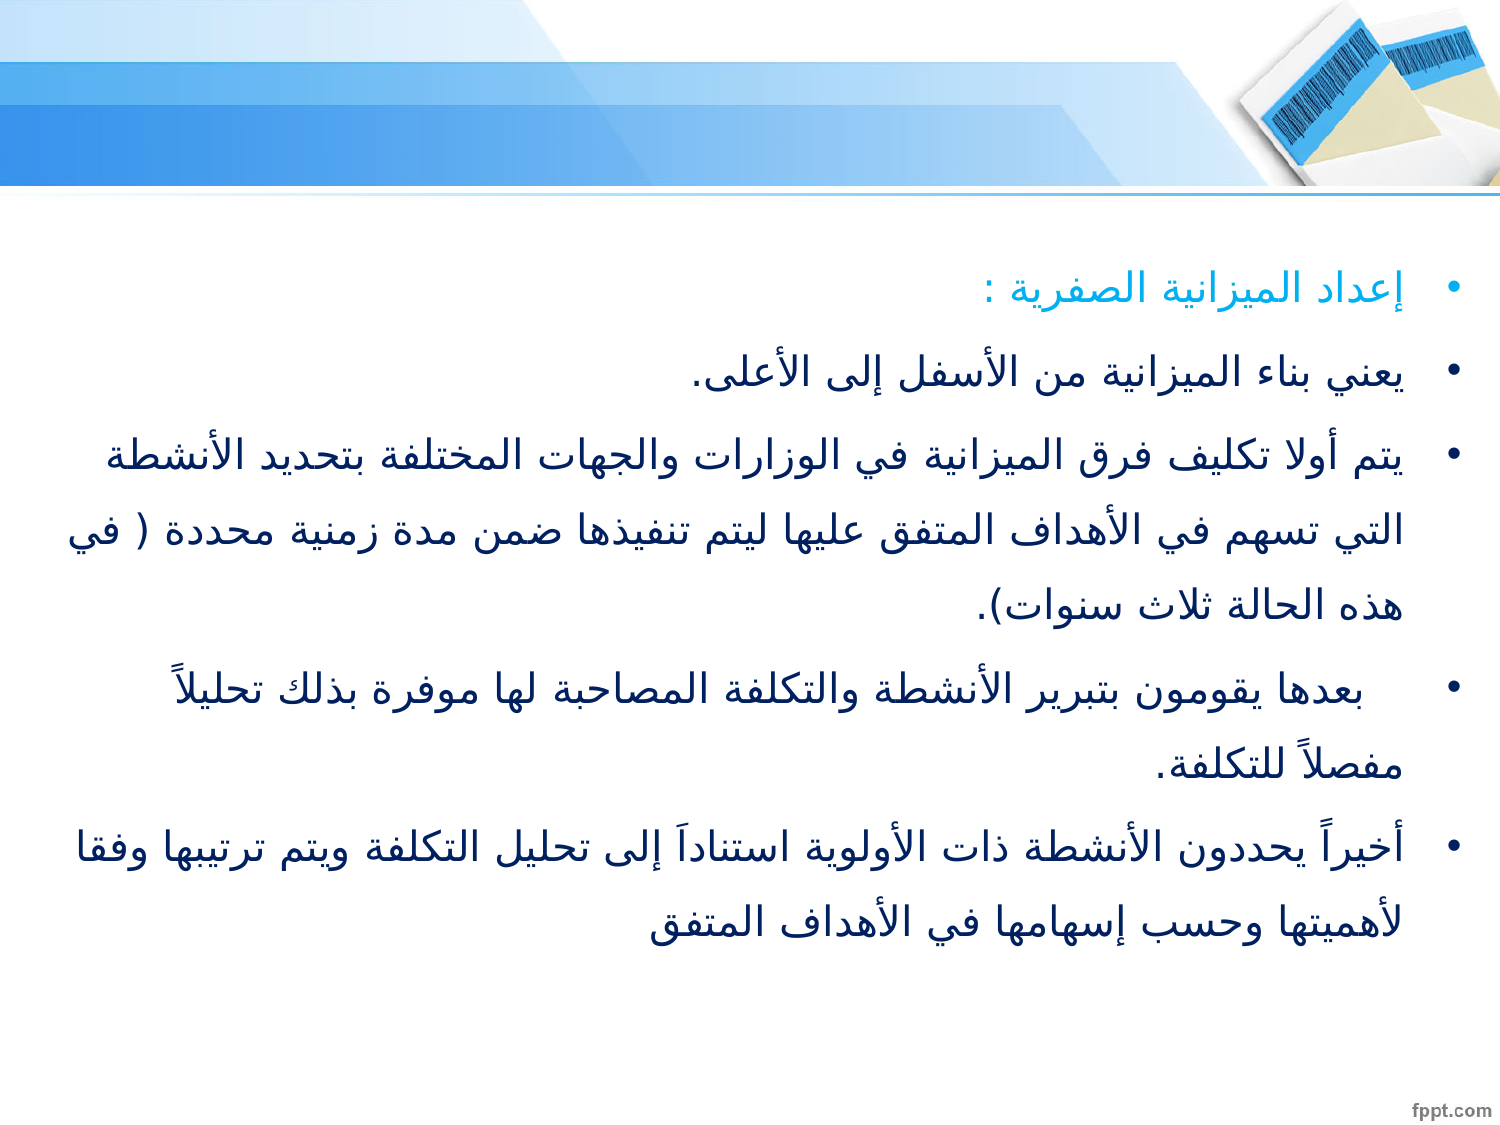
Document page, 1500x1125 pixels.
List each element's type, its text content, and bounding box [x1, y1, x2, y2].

picture [0, 0, 1500, 1125]
list إعداد الميزانية الصفرية : يعني بناء الميزانية من الأسفل إلى الأعلى. يتم أولا تكليف فرق الميزانية في الوزارات والجهات المختلفة بتحديد الأنشطة التي تسهم في الأهداف المتفق عليها ليتم تنفيذها ضمن مدة زمنية محددة ( في هذه الحالة ثلاث سنوات). بعدها يقومون بتبرير الأنشطة والتكلفة المصاحبة لها موفرة بذلك تحليلاً مفصلاً للتكلفة. أخيراً يحددون الأنشطة ذات الأولوية استناداَ إلى تحليل التكلفة ويتم ترتيبها وفقا لأهميتها وحسب إسهامها في الأهداف المتفق [48, 228, 1477, 1039]
